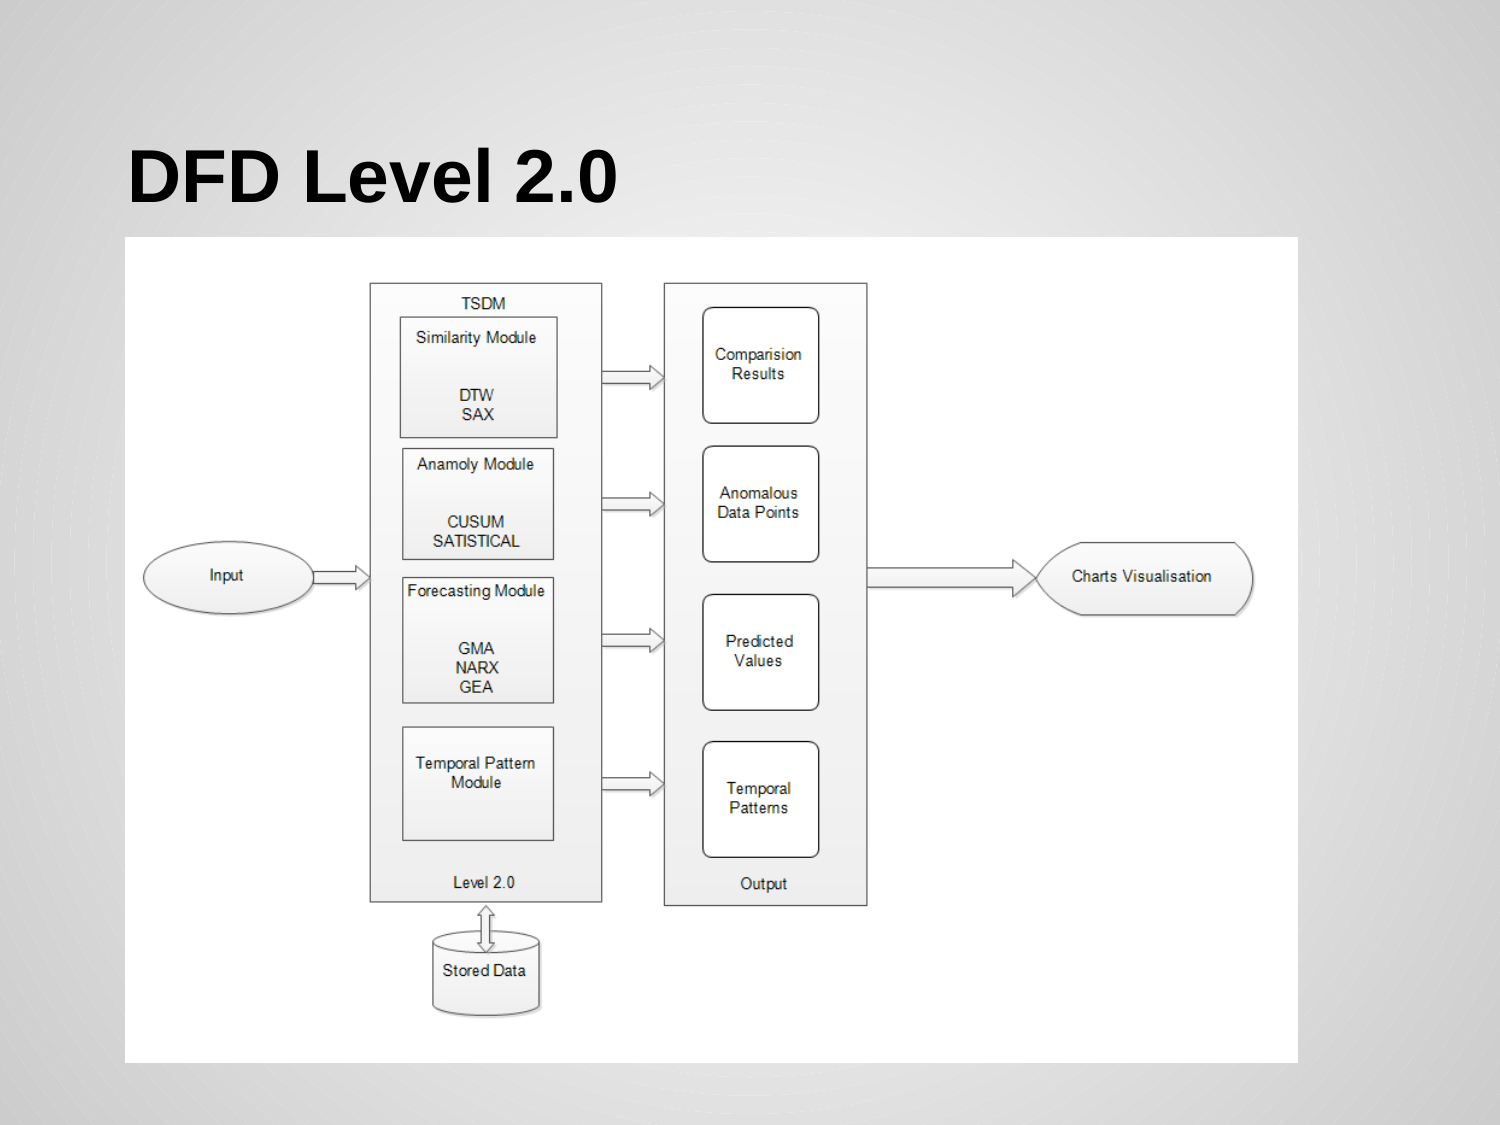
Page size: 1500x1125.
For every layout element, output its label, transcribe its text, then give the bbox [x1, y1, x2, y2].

picture [124, 237, 1298, 1064]
title DFD Level 2.0 [75, 45, 1425, 233]
